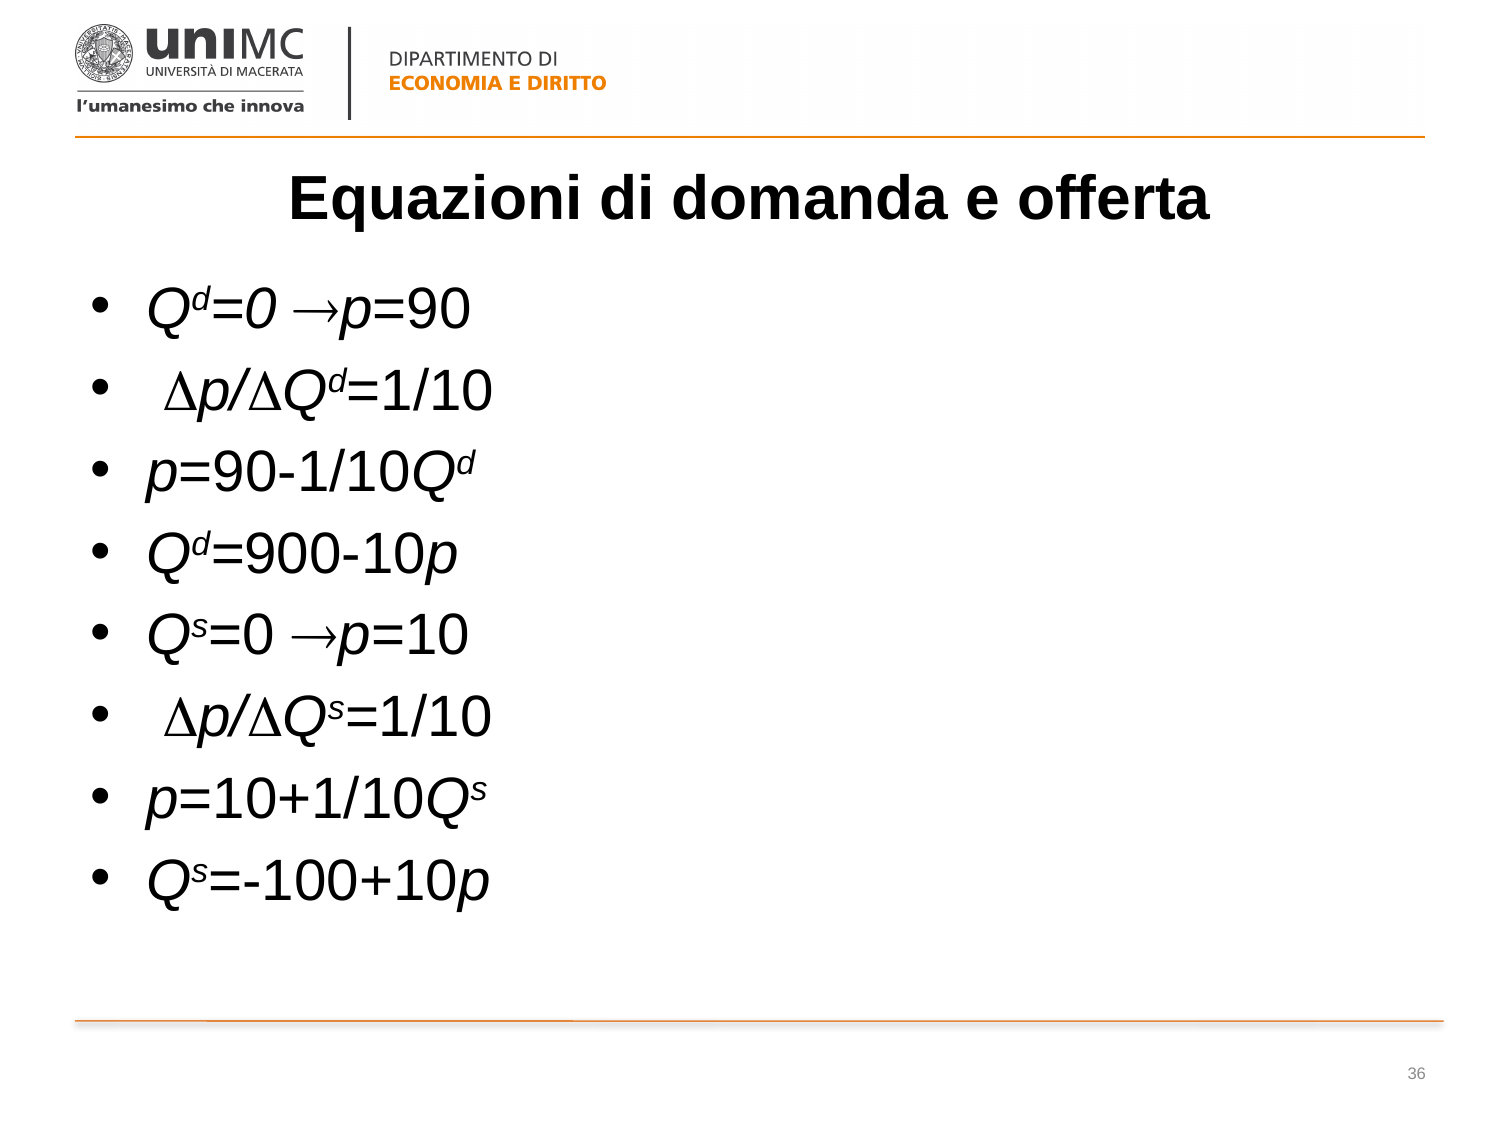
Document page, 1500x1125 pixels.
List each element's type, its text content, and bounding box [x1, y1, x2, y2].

title Equazioni di domanda e offerta [75, 149, 1425, 241]
slide_number 36 [1091, 1042, 1442, 1103]
list Qd=0 p=90 Dp/DQd=1/10 p=90-1/10Qd Qd=900-10p Qs=0 p=10 Dp/DQs=1/10 p=10+1/10Qs Qs=-100+10p [75, 262, 1425, 1005]
picture [75, 24, 1425, 138]
